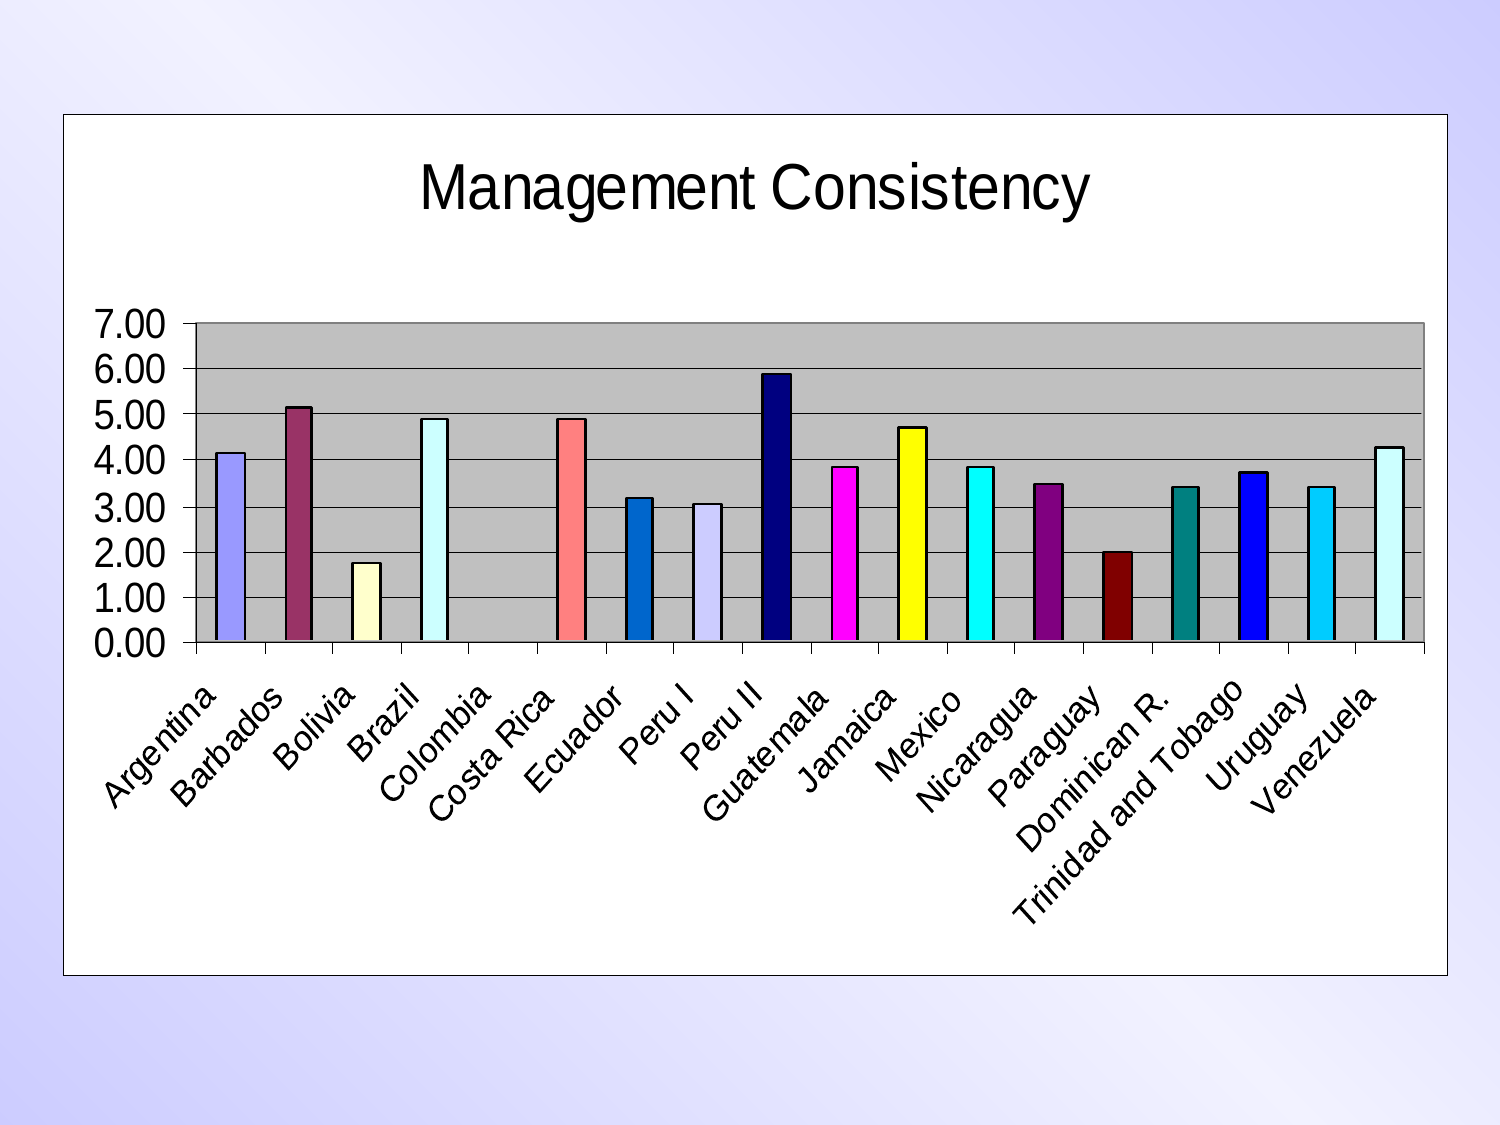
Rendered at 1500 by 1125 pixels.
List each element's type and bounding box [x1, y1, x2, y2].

text_box [49, 99, 1463, 990]
